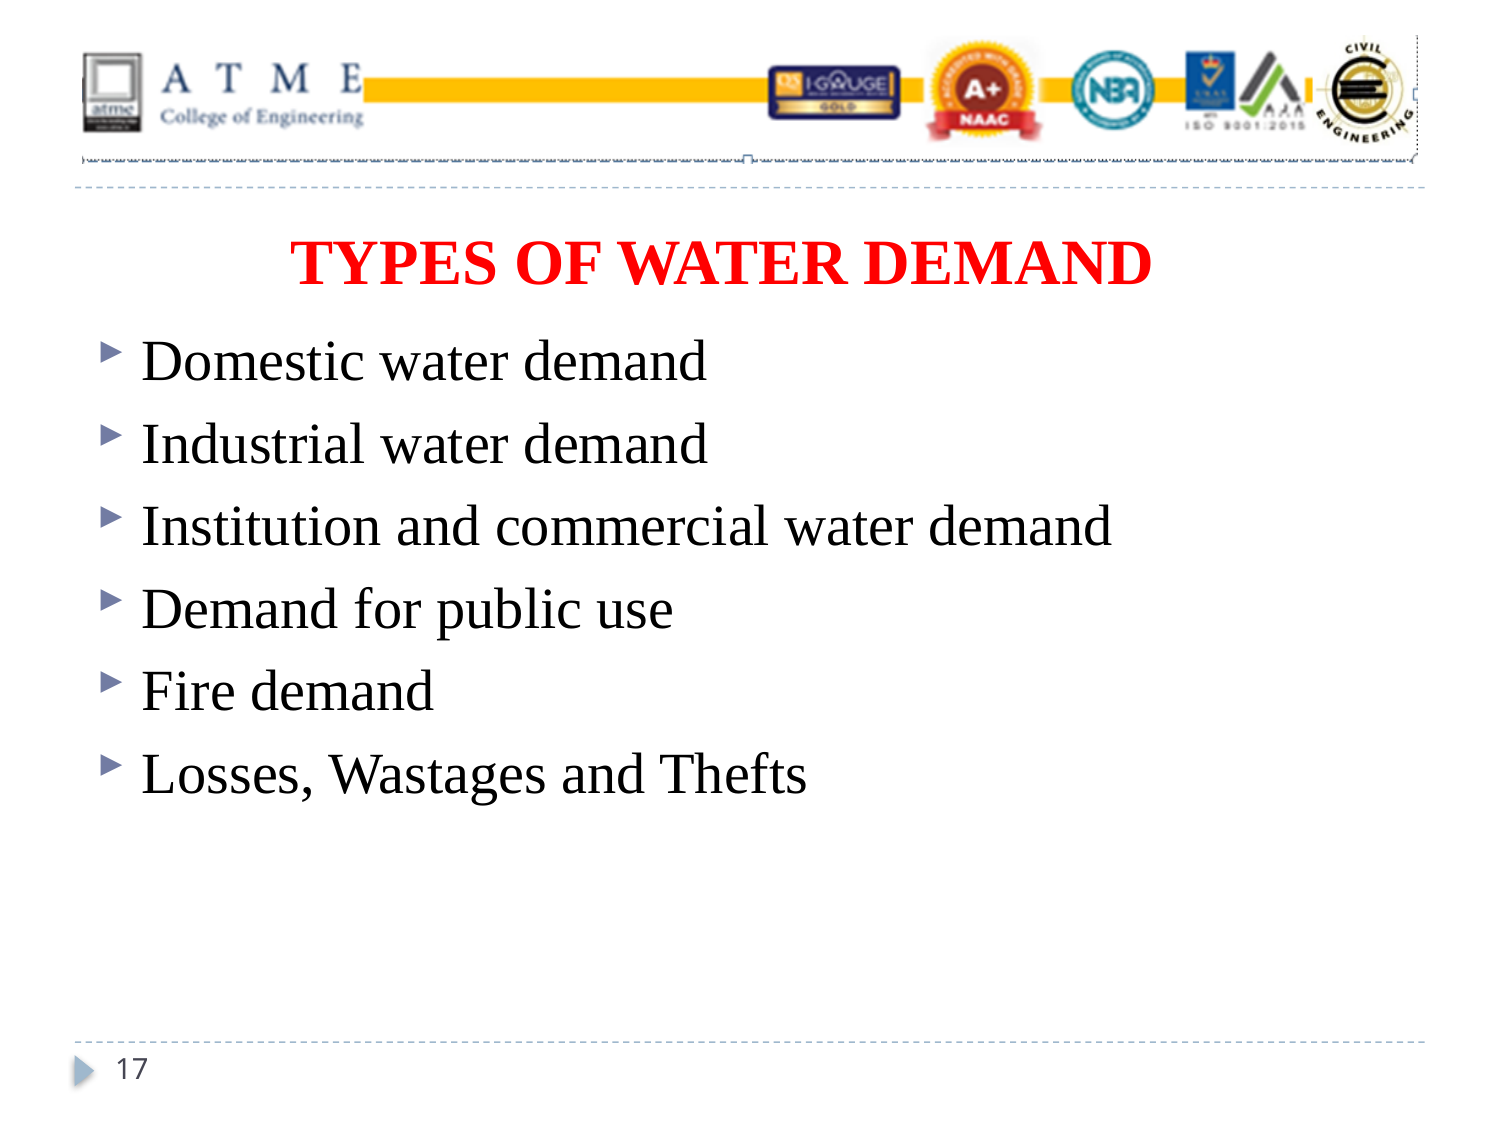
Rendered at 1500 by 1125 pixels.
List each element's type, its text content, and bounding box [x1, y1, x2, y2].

list Domestic water demand Industrial water demand Institution and commercial water demand Demand for public use Fire demand Losses, Wastages and Thefts [82, 314, 1432, 1125]
title TYPES OF WATER DEMAND [46, 210, 1397, 374]
picture [82, 35, 1418, 164]
